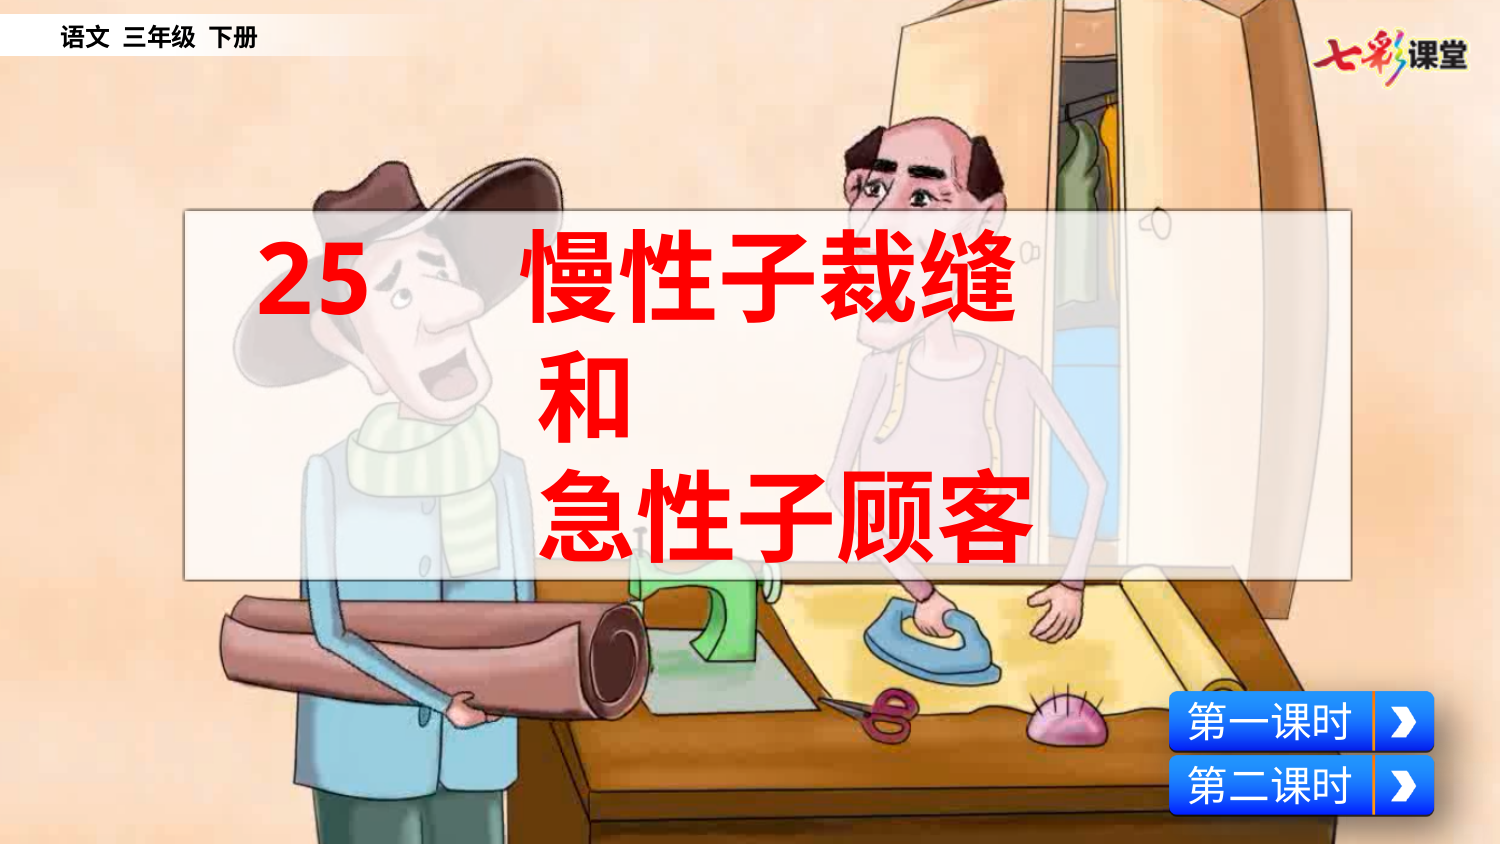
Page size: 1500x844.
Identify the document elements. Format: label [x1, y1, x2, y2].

text_box [0, 14, 449, 60]
picture [0, 0, 1500, 844]
